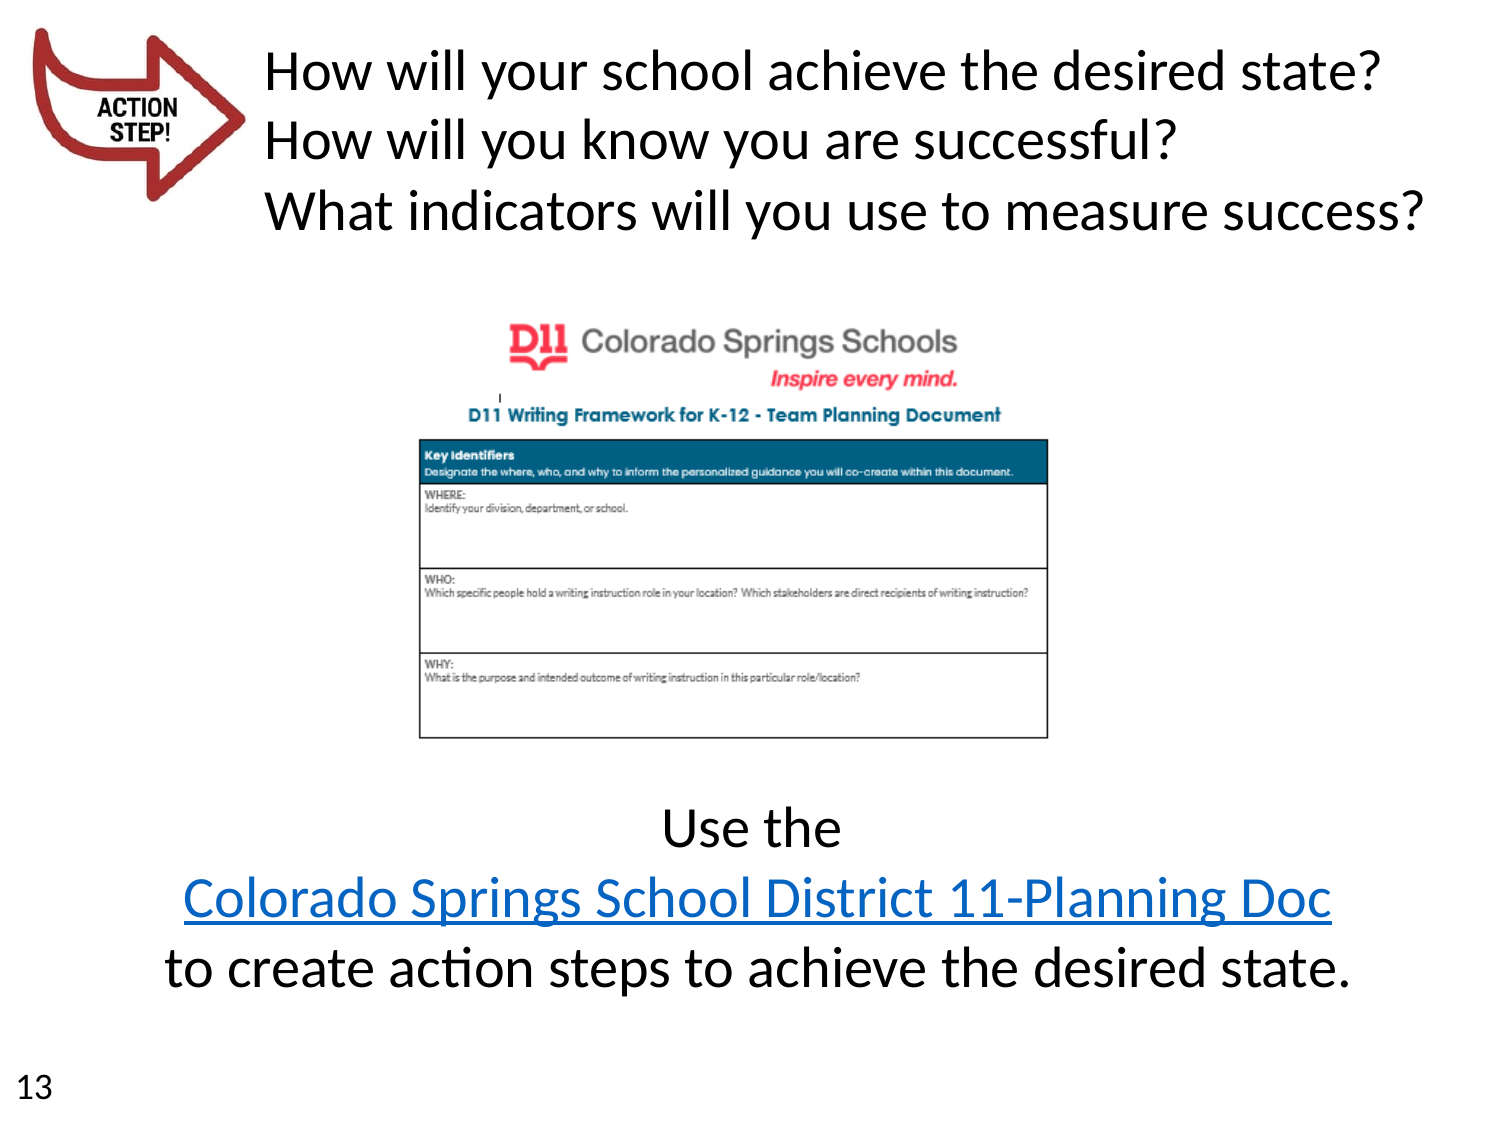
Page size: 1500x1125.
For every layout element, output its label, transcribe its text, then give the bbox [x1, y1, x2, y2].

picture [393, 305, 1060, 749]
text_box How will your school achieve the desired state? How will you know you are successful? What indicators will you use to measure success? [249, 24, 1473, 250]
text_box Use the Colorado Springs School District 11-Planning Doc to create action steps to achieve the desired state. [138, 781, 1378, 1052]
slide_number 13 [0, 1054, 338, 1115]
picture [27, 24, 250, 205]
